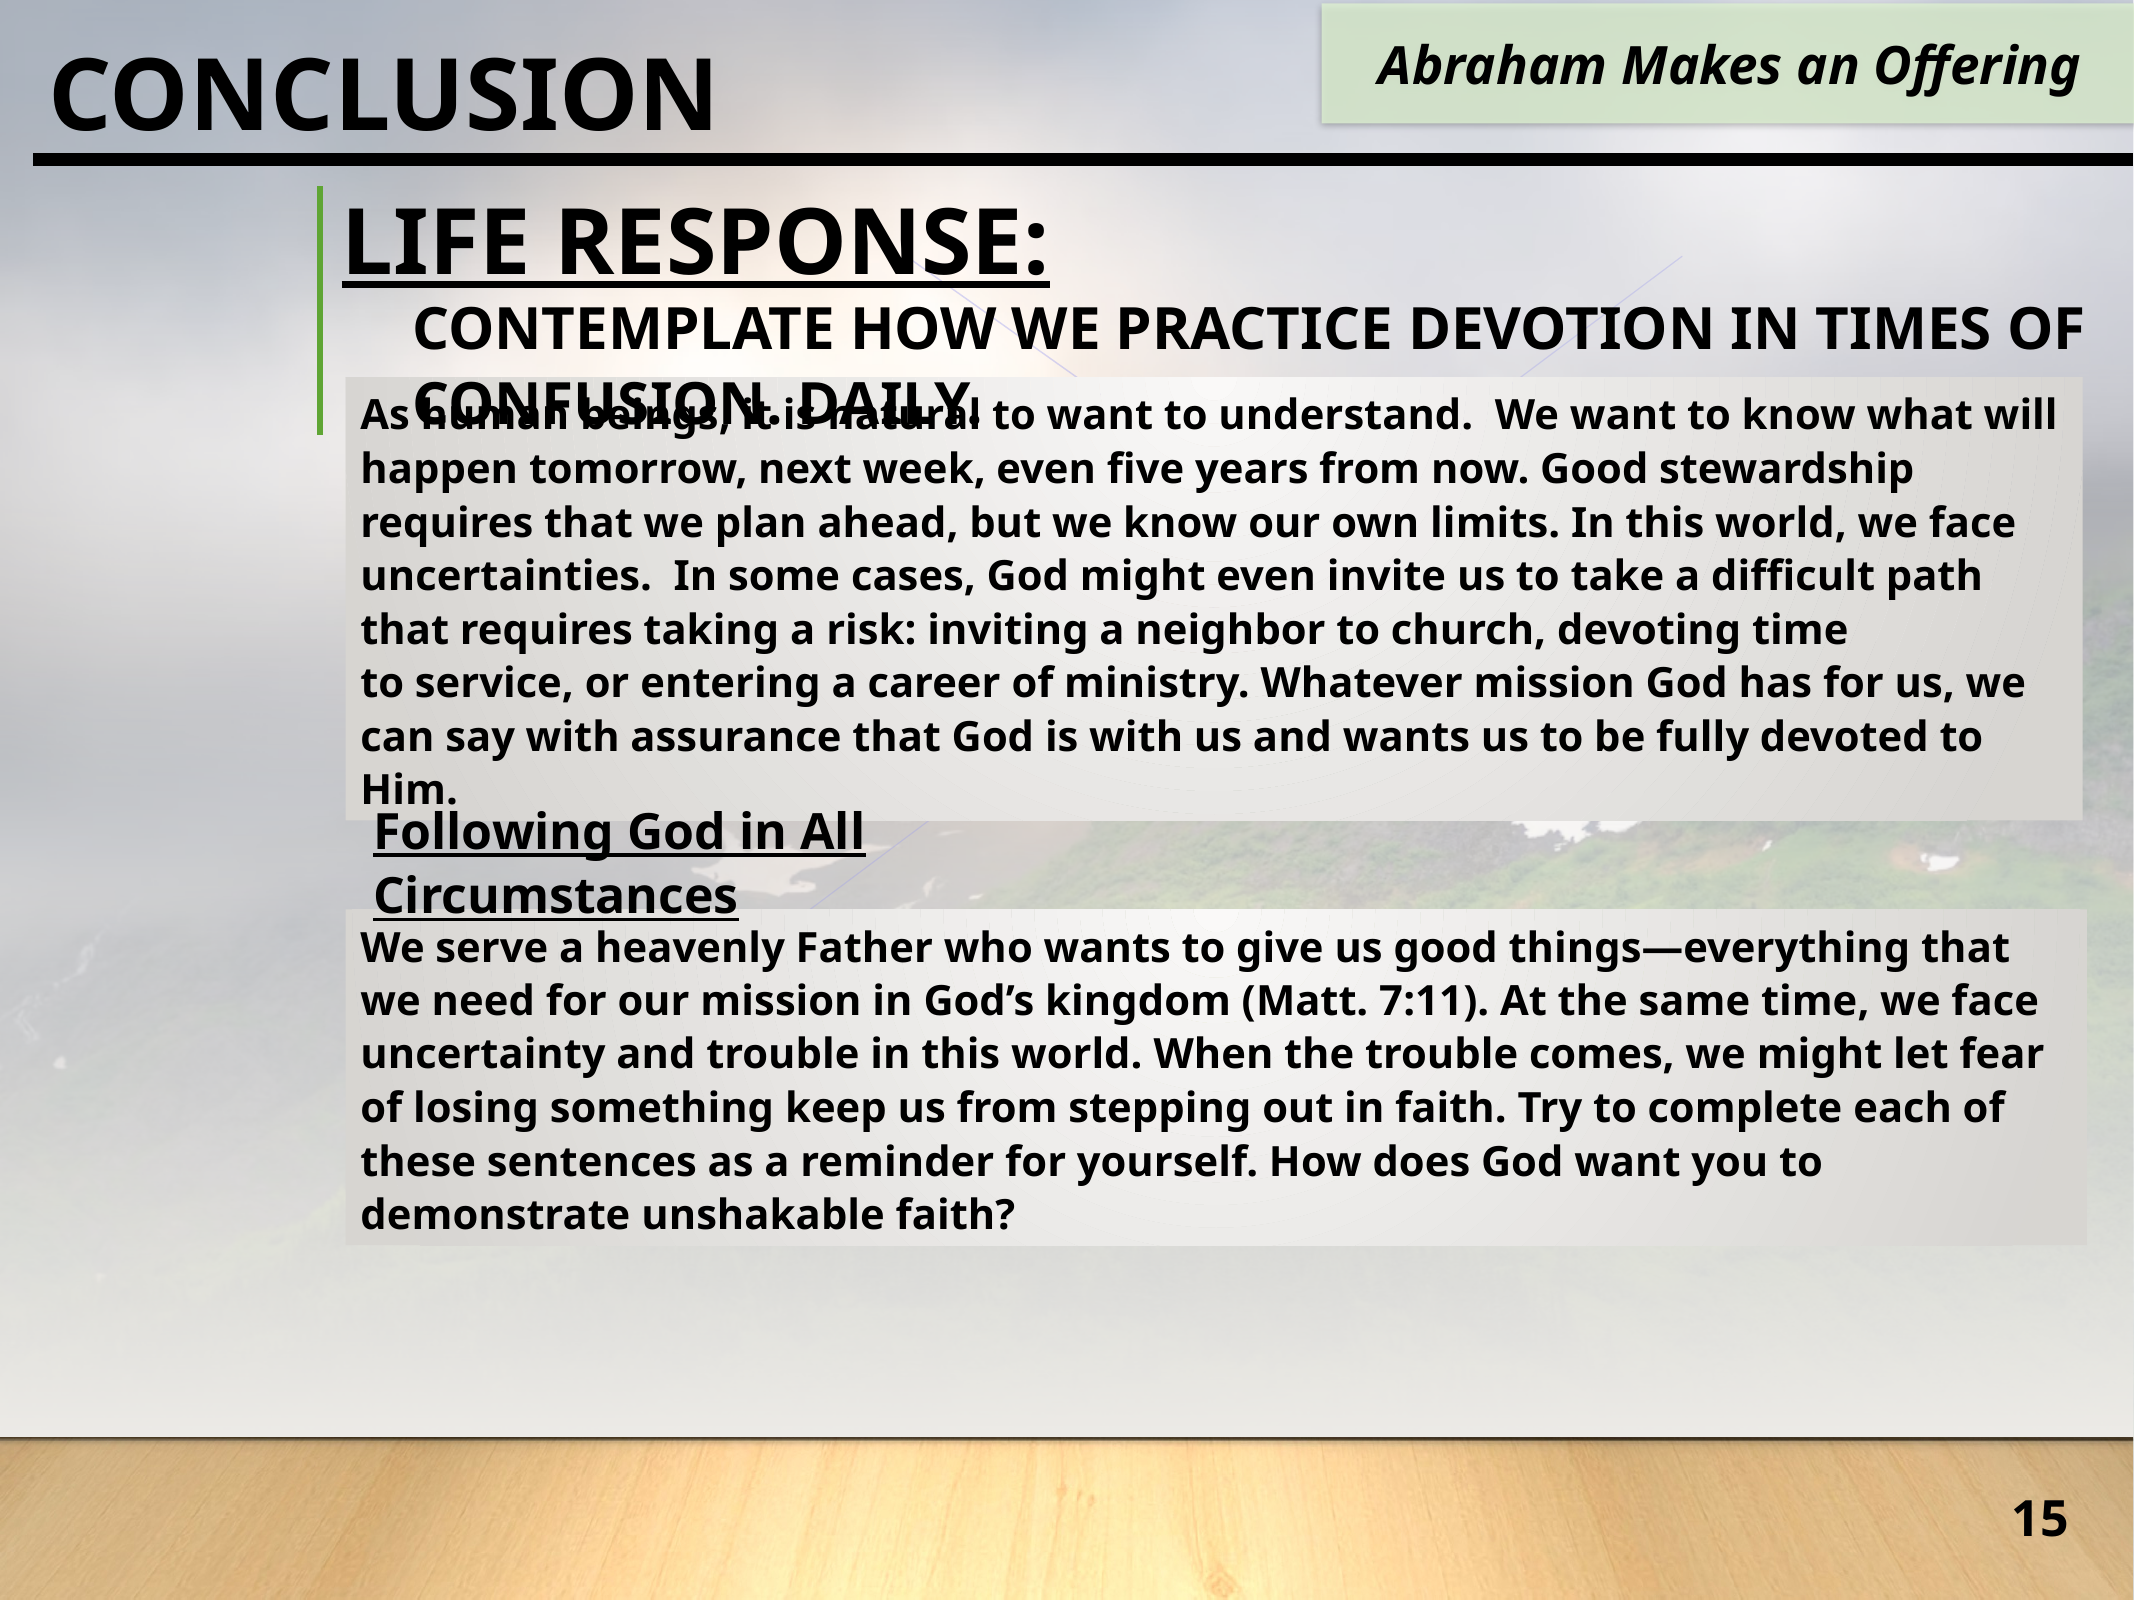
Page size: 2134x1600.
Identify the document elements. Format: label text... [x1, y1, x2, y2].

text_box Contemplate how we practice devotion in times of confusion. daily. [397, 278, 2134, 444]
picture [0, 1437, 2134, 1600]
text_box 15 [1996, 1479, 2109, 1569]
text_box We serve a heavenly Father who wants to give us good things—everything that we need for our mission in God’s kingdom (Matt. 7:11). At the same time, we face uncertainty and trouble in this world. When the trouble comes, we might let fear of losing something keep us from stepping out in faith. Try to complete each of these sentences as a reminder for yourself. How does God want you to demonstrate unshakable faith? [345, 909, 2087, 1246]
text_box Life Response: [326, 167, 2083, 301]
text_box CONCLUSION [33, 23, 1492, 153]
text_box Following God in All Circumstances [358, 788, 1237, 932]
text_box Abraham Makes an Offering [1321, 3, 2134, 124]
text_box As human beings, it is natural to want to understand. We want to know what will happen tomorrow, next week, even five years from now. Good stewardship requires that we plan ahead, but we know our own limits. In this world, we face uncertainties. In some cases, God might even invite us to take a difficult path that requires taking a risk: inviting a neighbor to church, devoting time to service, or entering a career of ministry. Whatever mission God has for us, we can say with assurance that God is with us and wants us to be fully devoted to Him. [345, 377, 2083, 821]
